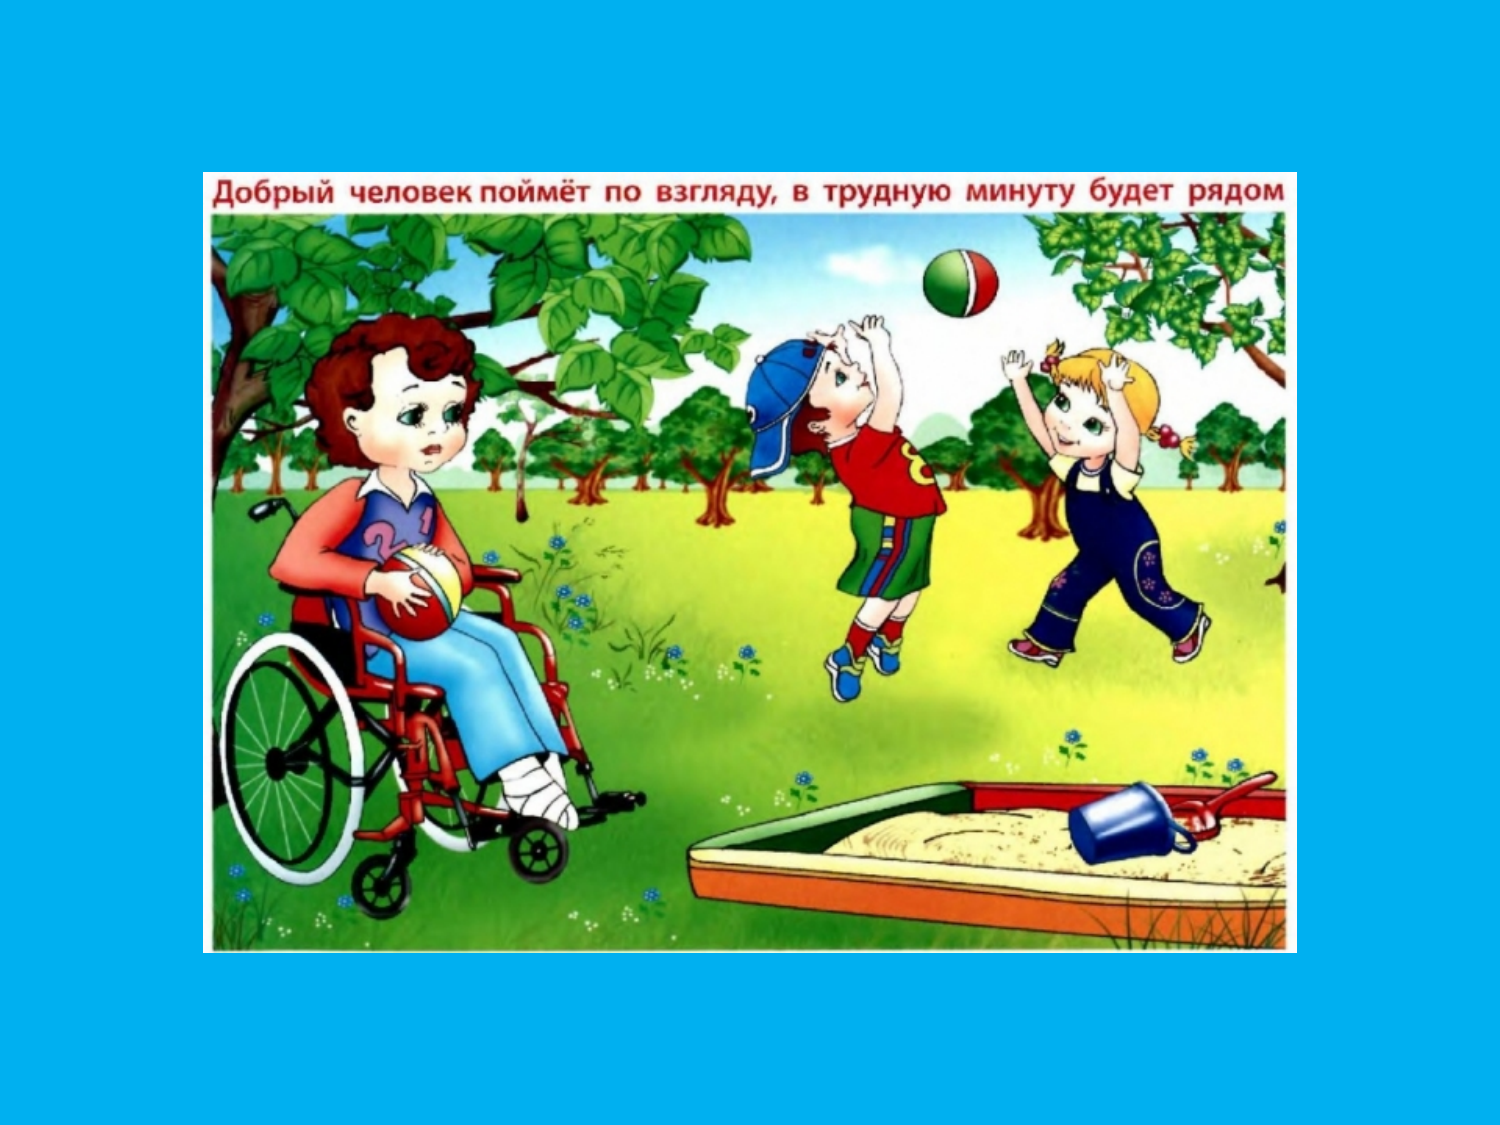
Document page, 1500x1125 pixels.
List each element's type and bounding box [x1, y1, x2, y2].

picture [204, 173, 1296, 952]
